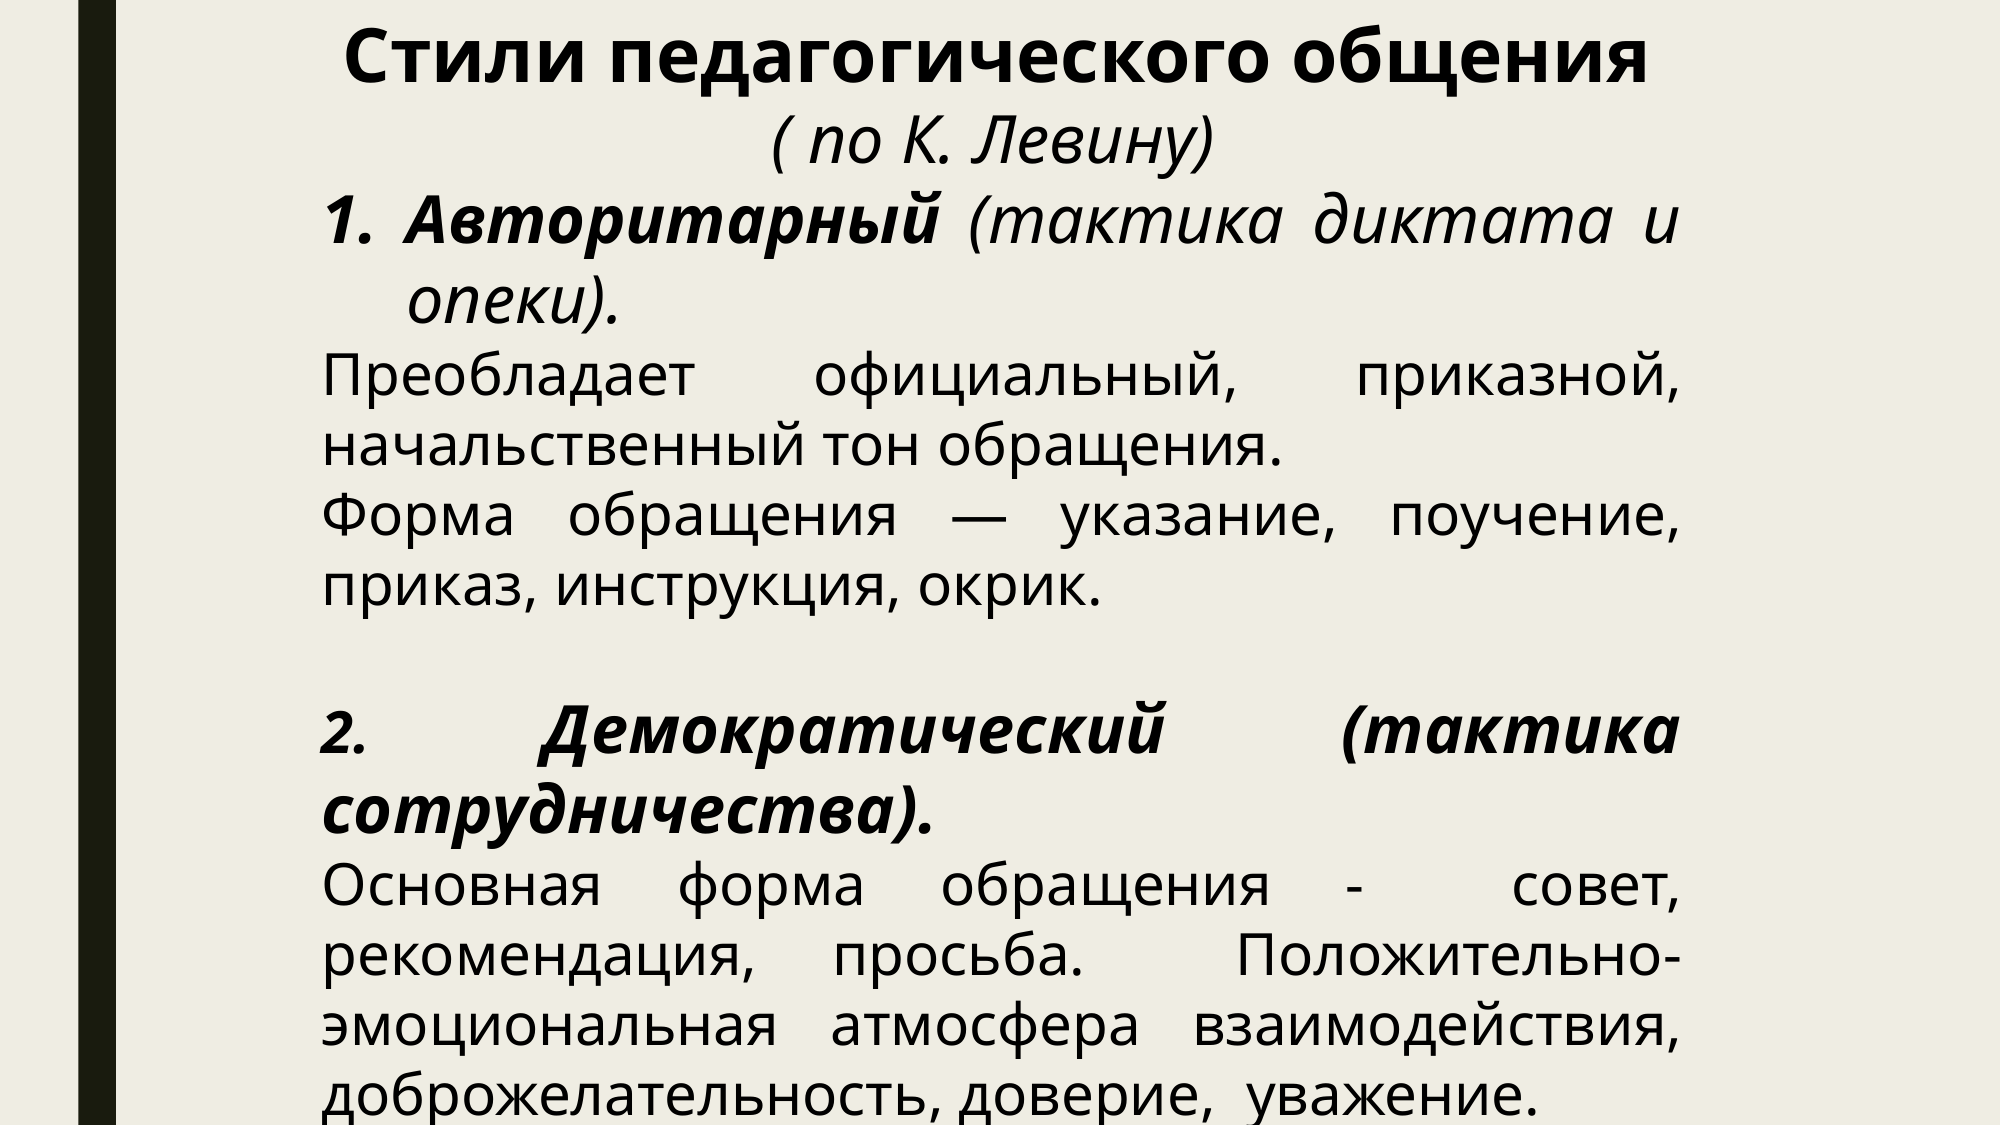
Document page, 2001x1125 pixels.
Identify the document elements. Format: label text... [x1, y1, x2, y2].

text_box Стили педагогического общения ( по К. Левину) Авторитарный (тактика диктата и опеки). Преобладает официальный, приказной, начальственный тон обращения. Форма обращения — указание, поучение, приказ, инструкция, окрик. 2. Демократический (тактика сотрудничества). Основная форма обращения - совет, рекомендация, просьба. Положительно-эмоциональная атмосфера взаимодействия, доброжелательность, доверие, уважение. [307, 0, 1697, 1125]
